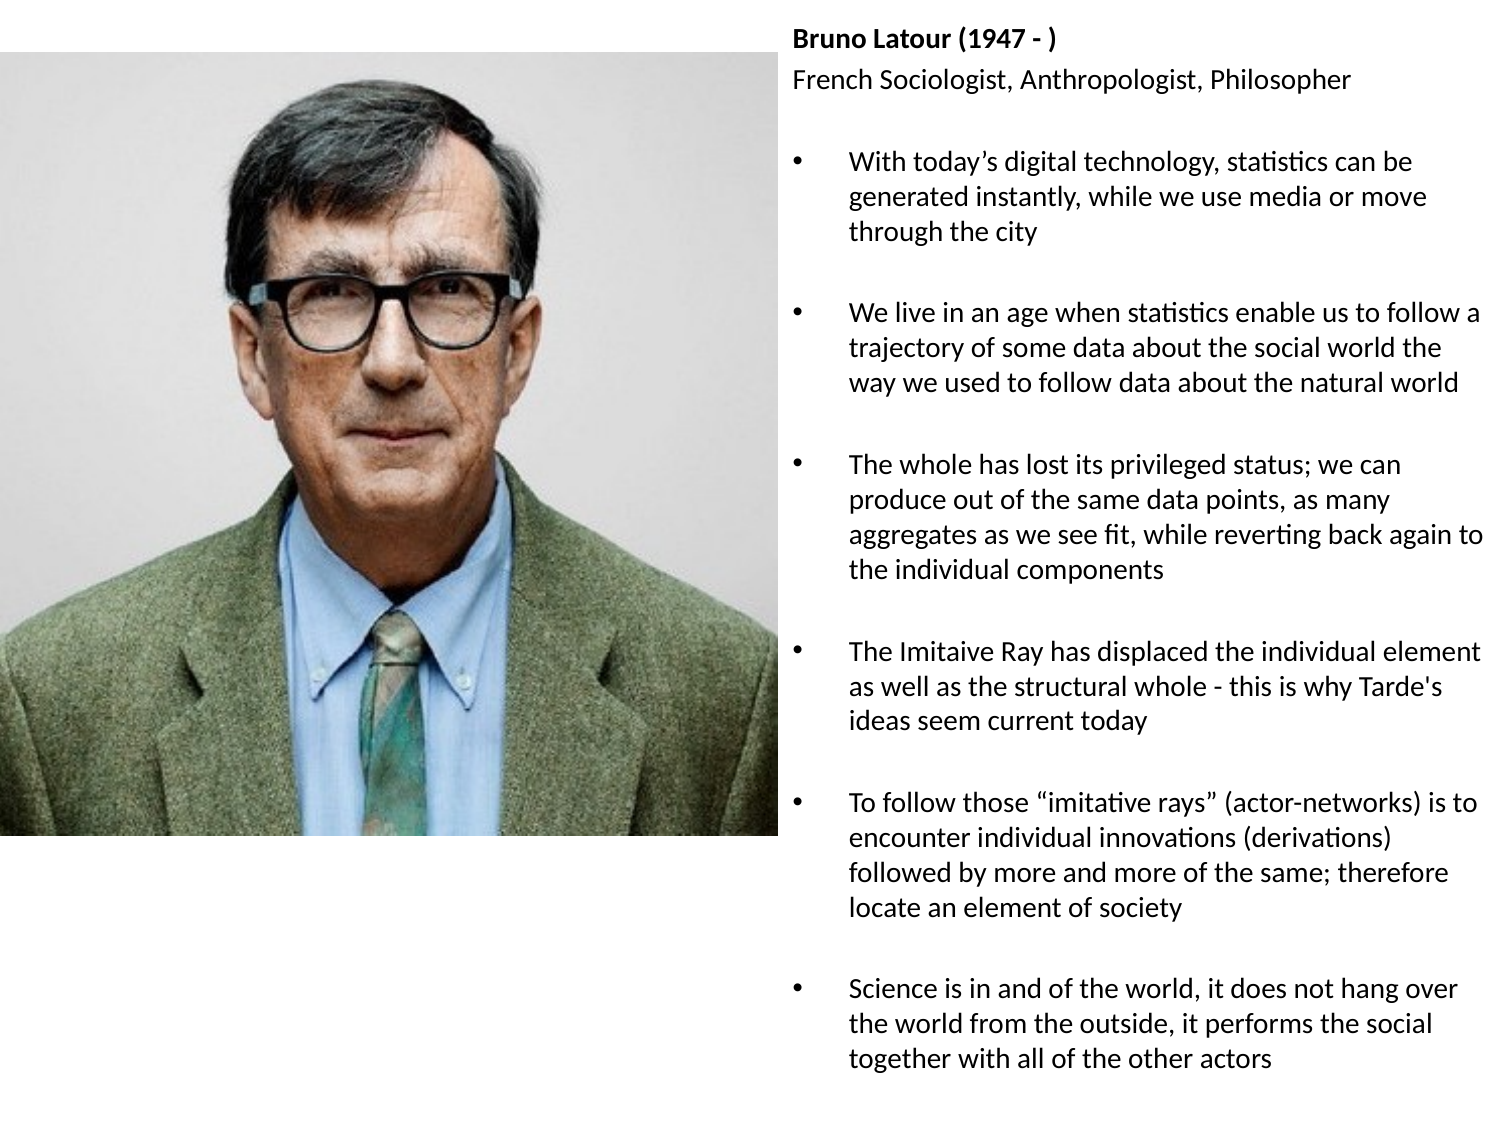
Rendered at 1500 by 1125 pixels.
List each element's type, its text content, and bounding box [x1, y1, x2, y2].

picture [0, 51, 778, 836]
list Bruno Latour (1947 - ) French Sociologist, Anthropologist, Philosopher With today’s digital technology, statistics can be generated instantly, while we use media or move through the city We live in an age when statistics enable us to follow a trajectory of some data about the social world the way we used to follow data about the natural world The whole has lost its privileged status; we can produce out of the same data points, as many aggregates as we see fit, while reverting back again to the individual components The Imitaive Ray has displaced the individual element as well as the structural whole - this is why Tarde's ideas seem current today To follow those “imitative rays” (actor-networks) is to encounter individual innovations (derivations) followed by more and more of the same; therefore locate an element of society Science is in and of the world, it does not hang over the world from the outside, it performs the social together with all of the other actors [777, 12, 1500, 1090]
